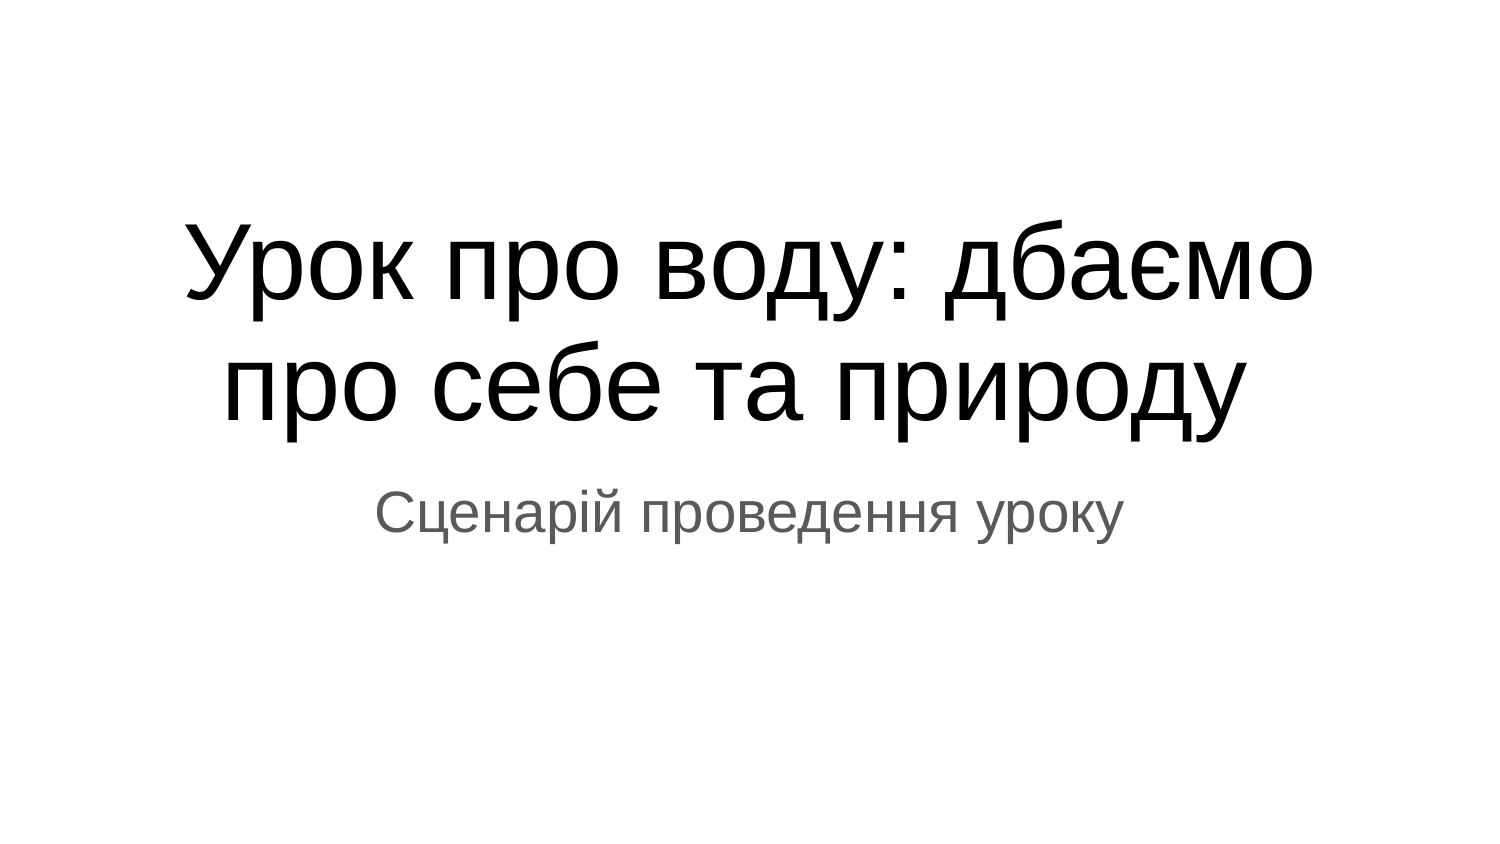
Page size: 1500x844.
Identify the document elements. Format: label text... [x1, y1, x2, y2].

title Урок про воду: дбаємо про себе та природу [51, 122, 1449, 459]
subtitle Сценарій проведення уроку [51, 464, 1449, 595]
